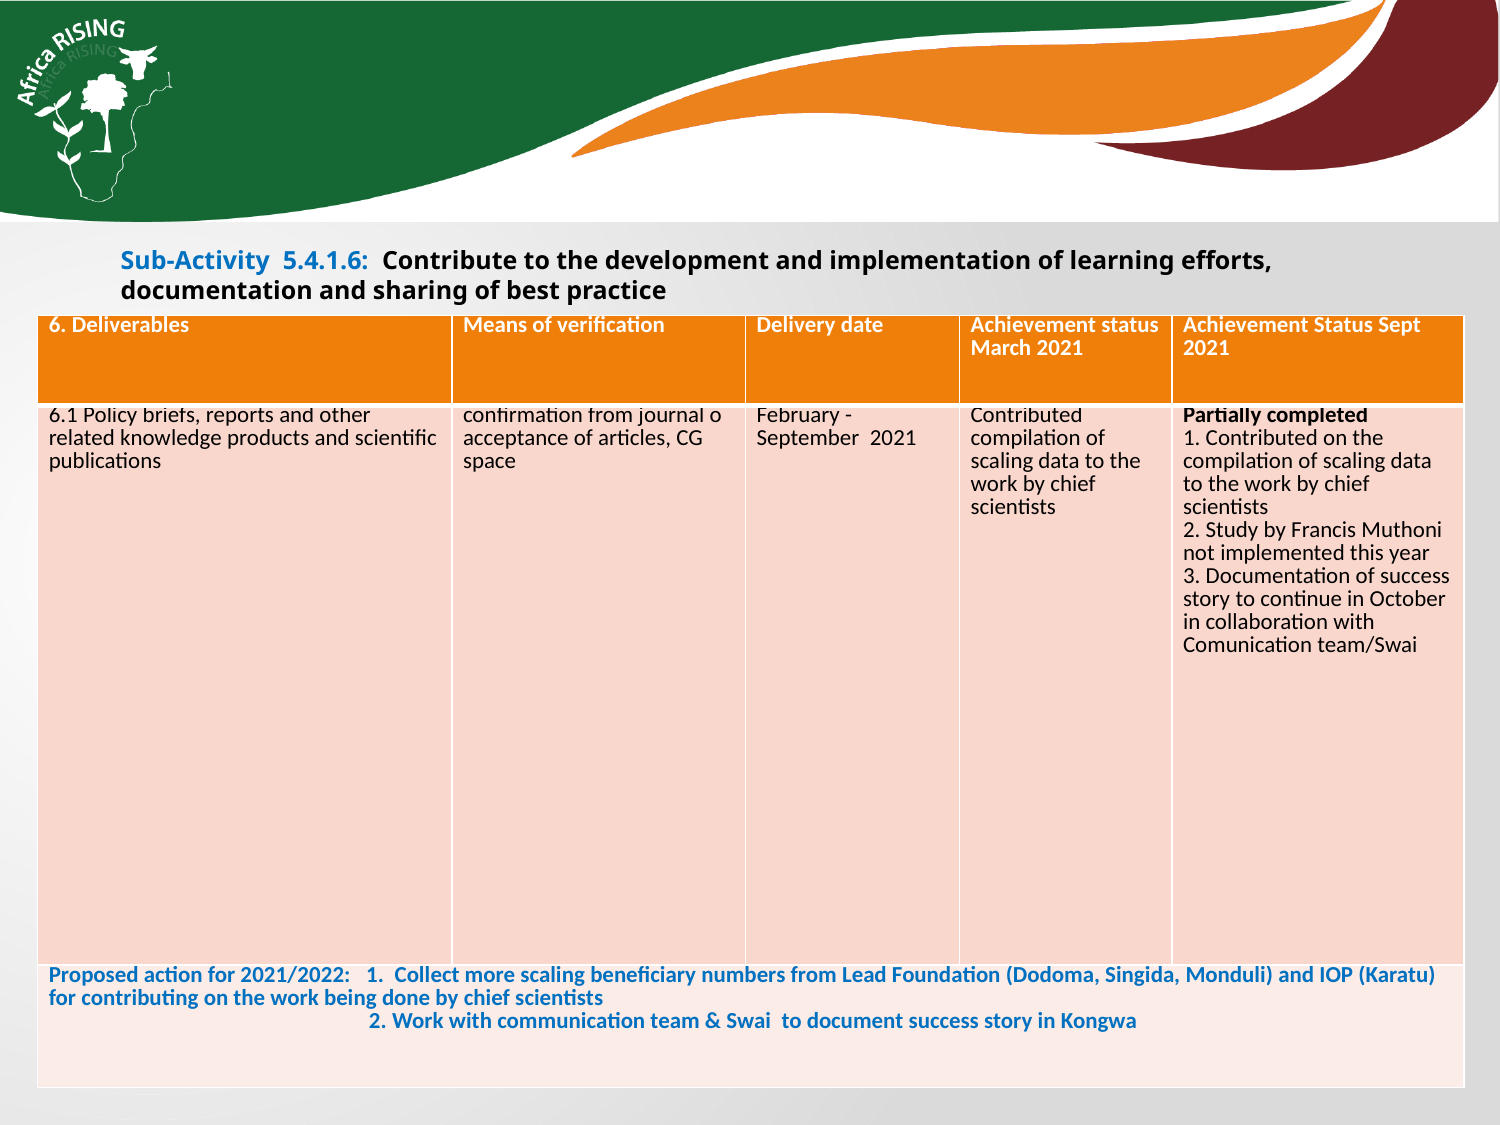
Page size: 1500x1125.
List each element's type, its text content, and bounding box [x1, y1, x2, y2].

table_cell confirmation from journal o acceptance of articles, CG space [453, 408, 745, 964]
table_header Achievement status March 2021 [960, 316, 1171, 403]
table_cell Partially completed 1. Contributed on the compilation of scaling data to the work by chief scientists 2. Study by Francis Muthoni not implemented this year 3. Documentation of success story to continue in October in collaboration with Comunication team/Swai [1173, 408, 1463, 964]
table_cell Contributed compilation of scaling data to the work by chief scientists [960, 408, 1171, 964]
table_header 6. Deliverables [38, 316, 451, 403]
table_header Delivery date [746, 316, 959, 403]
picture [0, 0, 1499, 222]
table_header Means of verification [453, 316, 745, 403]
table_cell February - September 2021 [746, 408, 959, 964]
table_cell Proposed action for 2021/2022: 1. Collect more scaling beneficiary numbers from Lead Foundation (Dodoma, Singida, Monduli) and IOP (Karatu) for contributing on the work being done by chief scientists 2. Work with communication team & Swai to document success story in Kongwa [38, 966, 1463, 1087]
list Sub-Activity 5.4.1.6: Contribute to the development and implementation of learning efforts, documentation and sharing of best practice [87, 237, 1388, 315]
table_cell 6.1 Policy briefs, reports and other related knowledge products and scientific publications [38, 408, 451, 964]
table_header Achievement Status Sept 2021 [1173, 316, 1463, 403]
